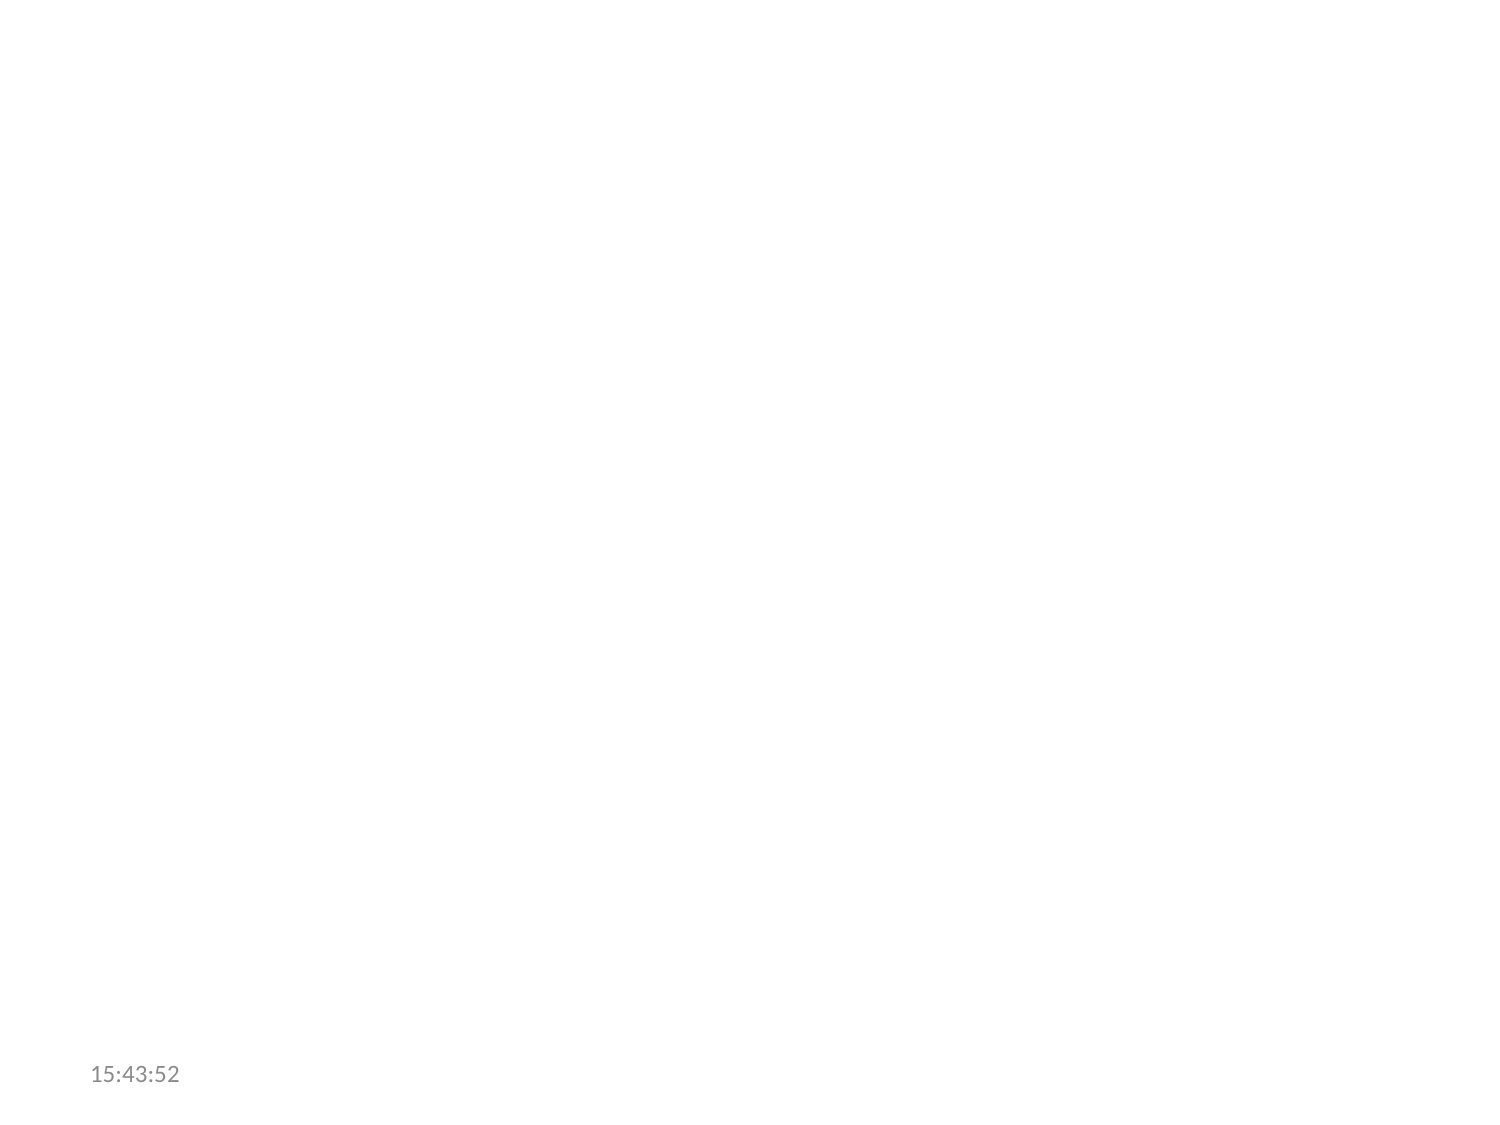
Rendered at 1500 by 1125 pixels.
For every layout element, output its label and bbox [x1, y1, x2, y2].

slide_number [75, 1042, 425, 1103]
